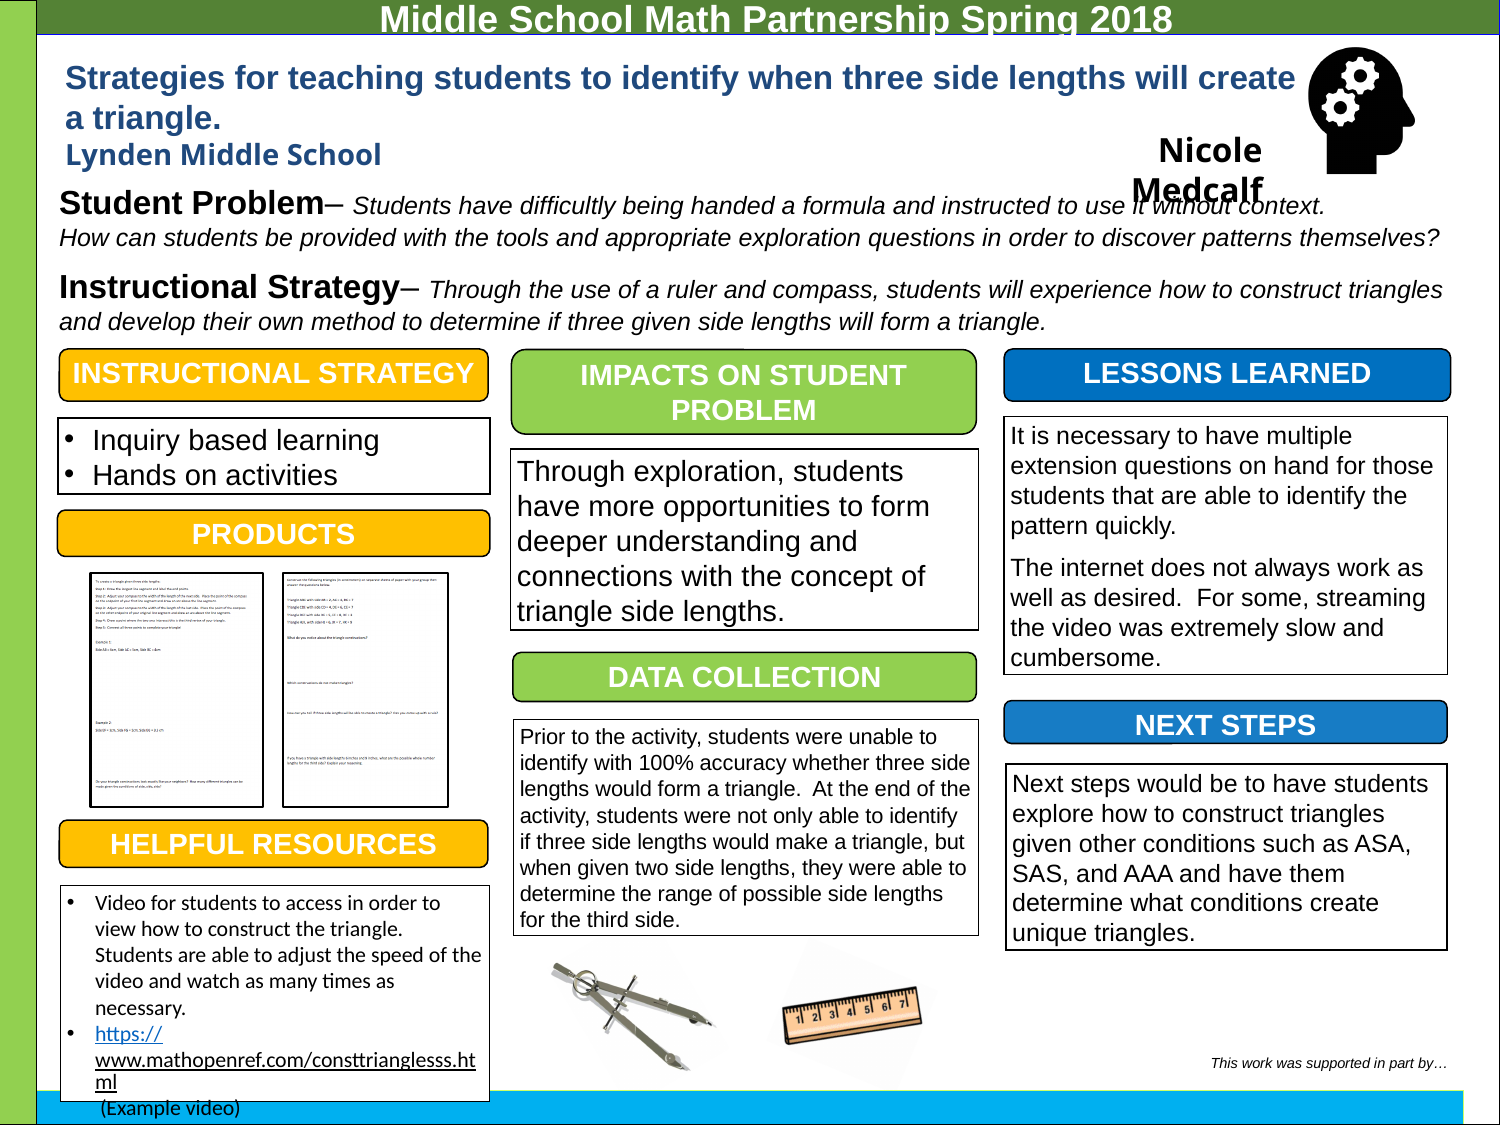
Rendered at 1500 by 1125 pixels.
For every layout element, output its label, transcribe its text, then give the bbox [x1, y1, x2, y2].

text_box Impacts on student problem [511, 349, 977, 435]
text_box Prior to the activity, students were unable to identify with 100% accuracy whether three side lengths would form a triangle. At the end of the activity, students were not only able to identify if three side lengths would make a triangle, but when given two side lengths, they were able to determine the range of possible side lengths for the third side. [513, 719, 979, 936]
picture [283, 574, 447, 806]
text_box HELPFUL Resources [59, 820, 488, 868]
text_box [0, 0, 37, 1125]
text_box Nicole Medcalf [1031, 175, 1269, 213]
text_box It is necessary to have multiple extension questions on hand for those students that are able to identify the pattern quickly. The internet does not always work as well as desired. For some, streaming the video was extremely slow and cumbersome. [1004, 416, 1448, 675]
picture [1286, 38, 1437, 189]
text_box Middle School Math Partnership Spring 2018 [37, 0, 1500, 35]
text_box Through exploration, students have more opportunities to form deeper understanding and connections with the concept of triangle side lengths. [510, 449, 979, 631]
picture [580, 927, 696, 1089]
text_box Instructional Strategy– Through the use of a ruler and compass, students will experience how to construct triangles and develop their own method to determine if three given side lengths will form a triangle. [48, 260, 1468, 341]
picture [91, 574, 262, 806]
picture [782, 959, 922, 1071]
text_box NEXT STEPS [1004, 700, 1448, 744]
text_box [37, 35, 1500, 1125]
text_box Student Problem– Students have difficultly being handed a formula and instructed to use it without context. How can students be provided with the tools and appropriate exploration questions in order to discover patterns themselves? [48, 175, 1497, 257]
text_box Video for students to access in order to view how to construct the triangle. Students are able to adjust the speed of the video and watch as many times as necessary. https://www.mathopenref.com/consttrianglesss.html (Example video) [60, 885, 490, 1102]
text_box Strategies for teaching students to identify when three side lengths will create a triangle. Lynden Middle School [59, 53, 1286, 175]
text_box This work was supported in part by… [909, 1051, 1463, 1075]
text_box Data Collection [512, 652, 977, 702]
